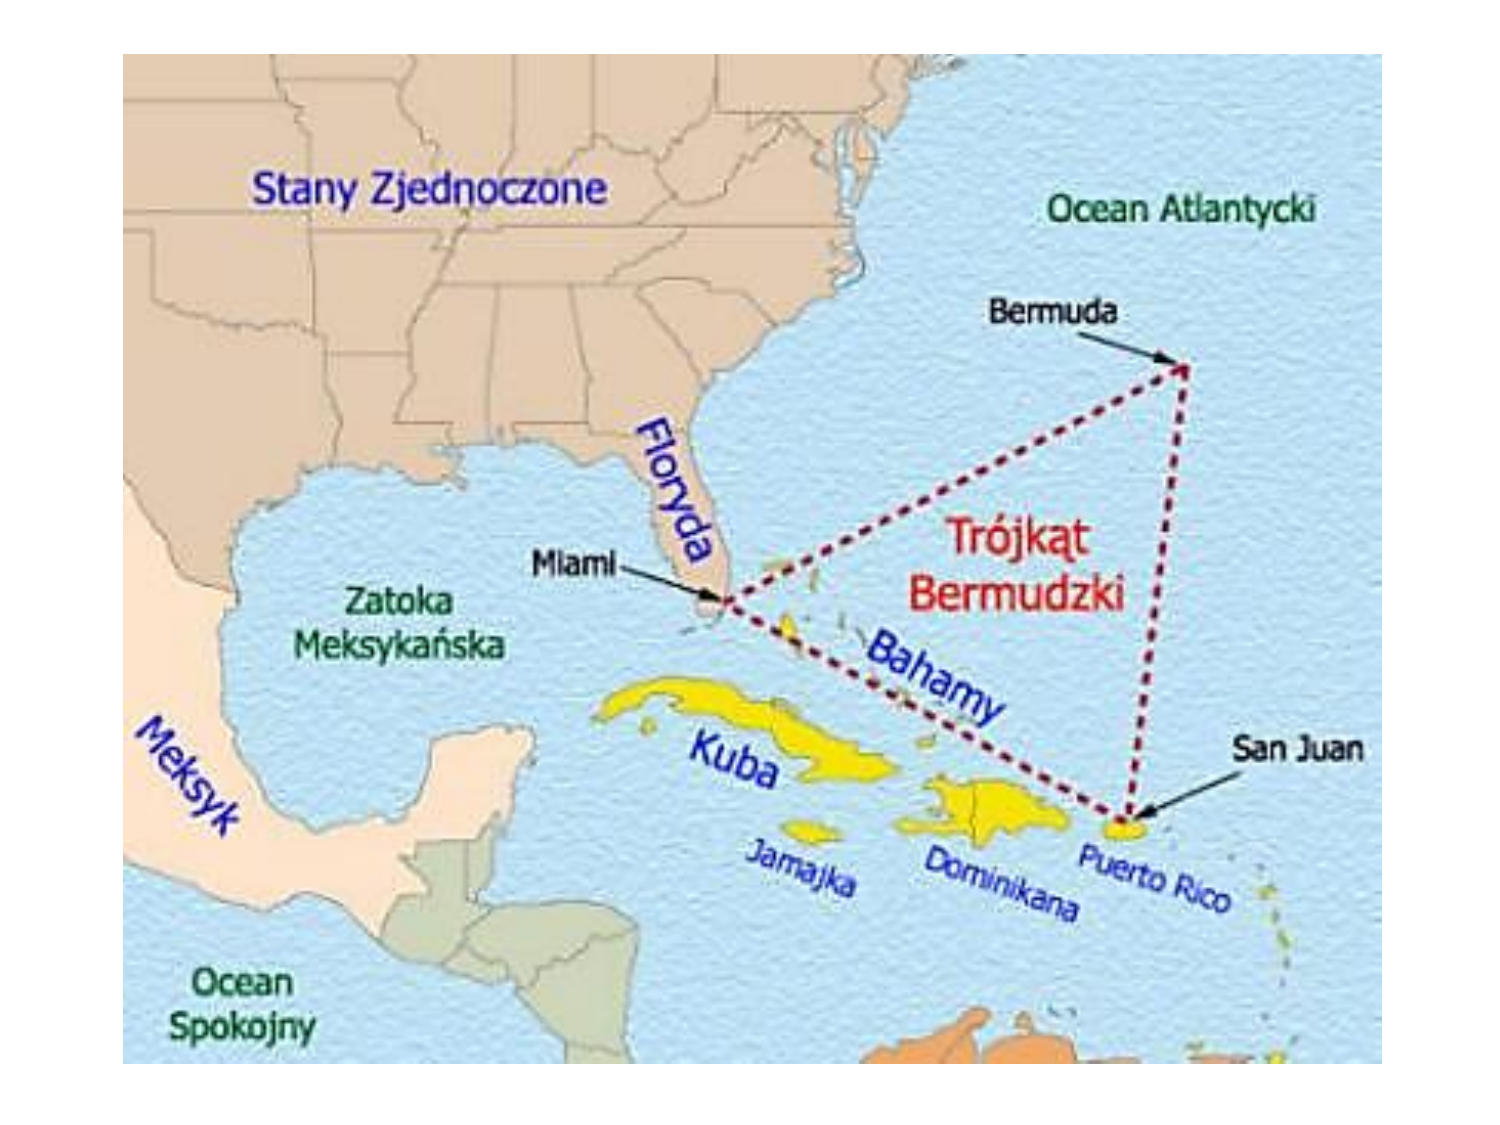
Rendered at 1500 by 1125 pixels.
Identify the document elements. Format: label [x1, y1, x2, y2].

picture [123, 54, 1383, 1065]
